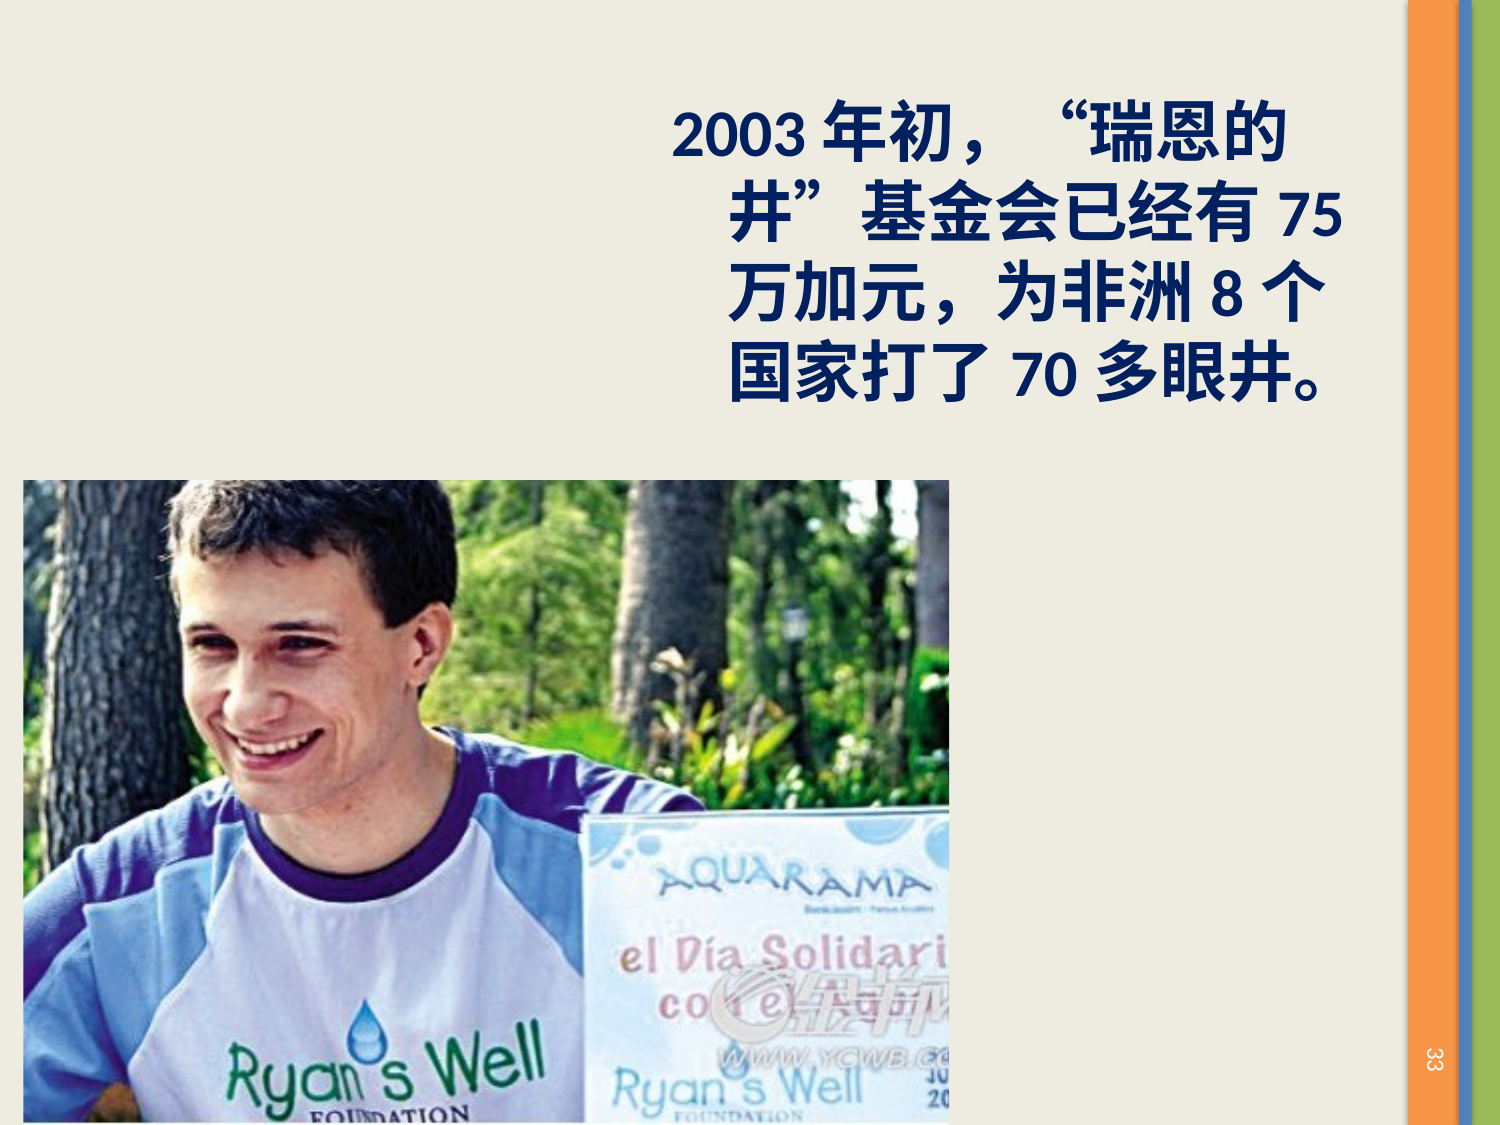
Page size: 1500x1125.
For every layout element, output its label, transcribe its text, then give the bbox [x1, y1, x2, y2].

text_box 2003年初，“瑞恩的井”基金会已经有75万加元，为非洲8个国家打了70多眼井。 [656, 82, 1381, 1067]
picture [23, 480, 950, 1125]
slide_number 33 [1407, 928, 1468, 1088]
